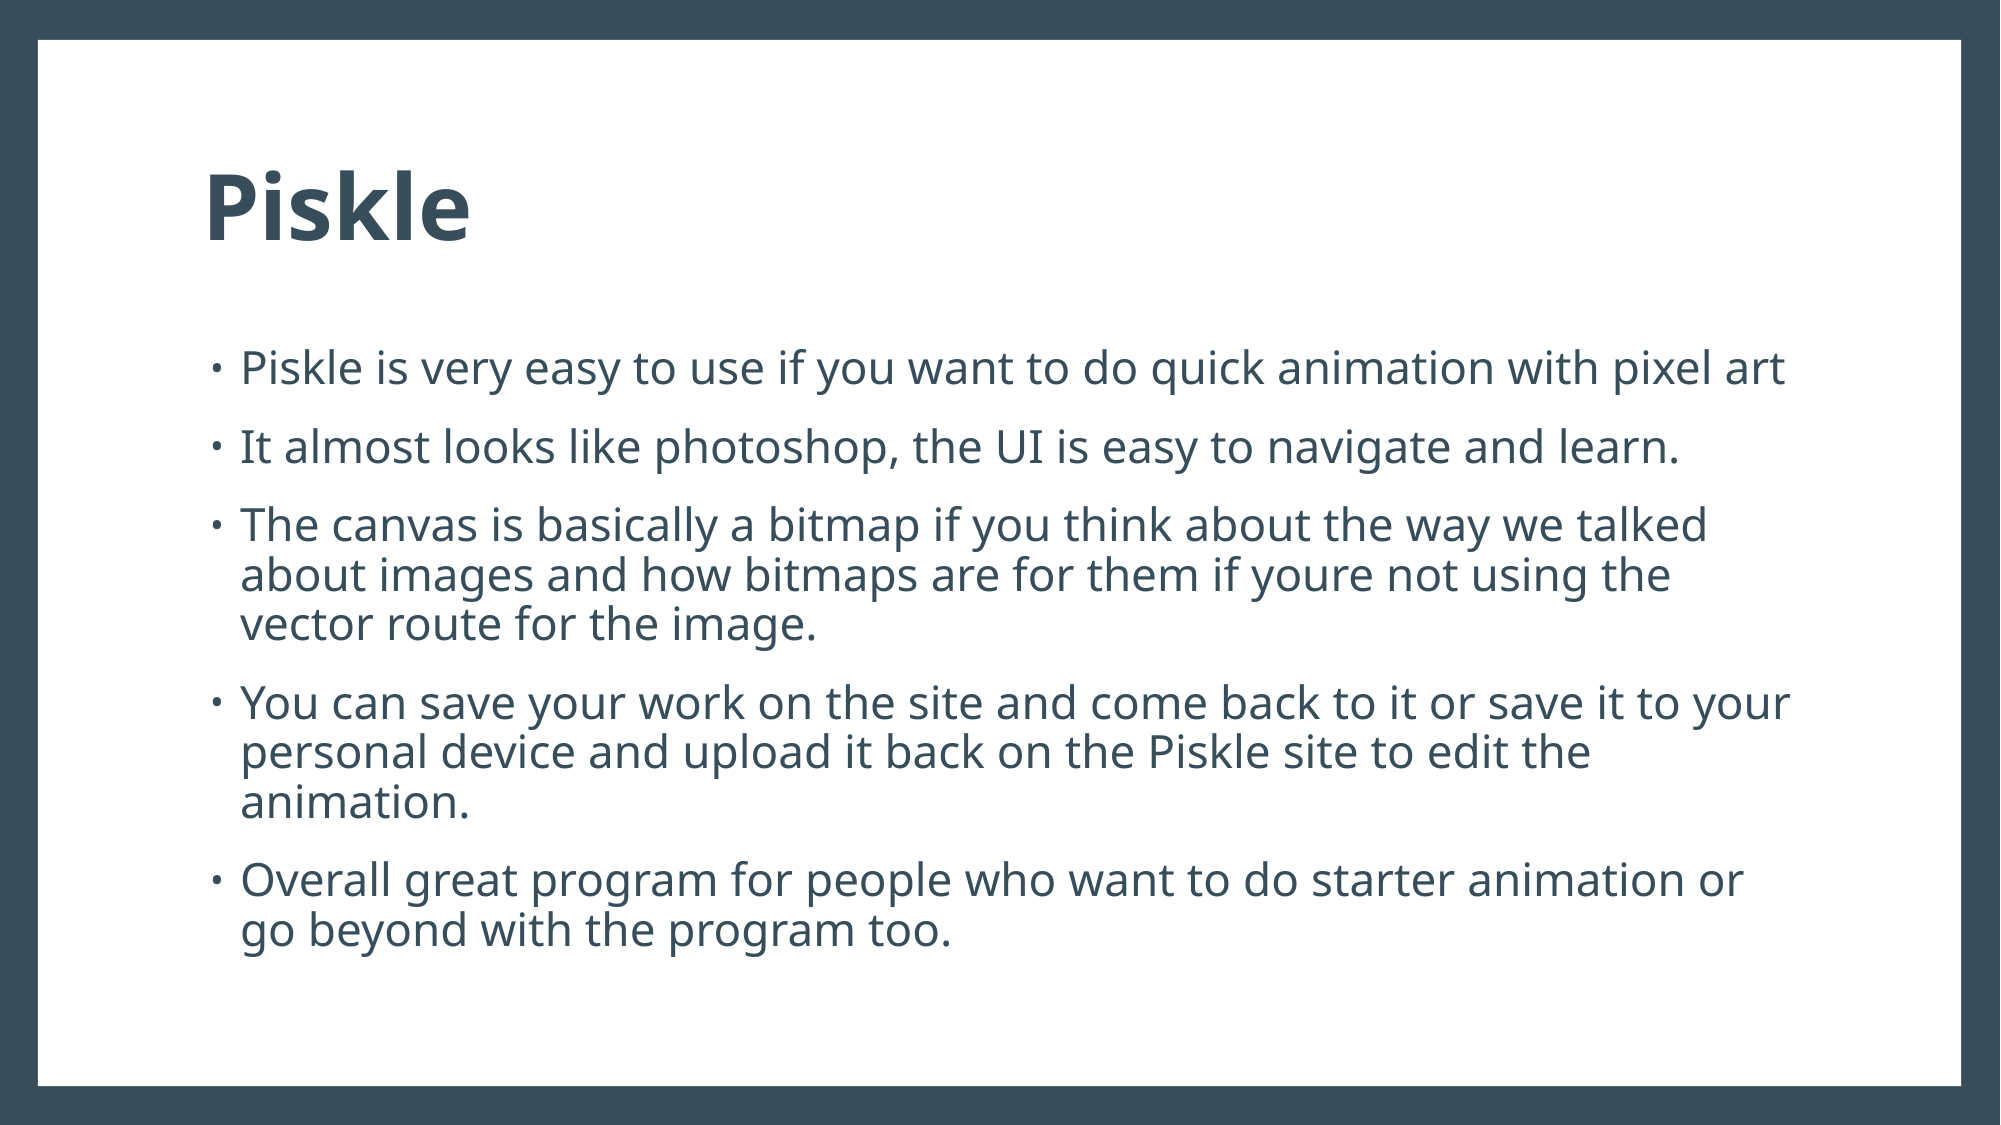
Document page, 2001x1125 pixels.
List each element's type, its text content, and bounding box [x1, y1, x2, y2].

title Piskle [187, 99, 1808, 323]
list Piskle is very easy to use if you want to do quick animation with pixel art It almost looks like photoshop, the UI is easy to navigate and learn. The canvas is basically a bitmap if you think about the way we talked about images and how bitmaps are for them if youre not using the vector route for the image. You can save your work on the site and come back to it or save it to your personal device and upload it back on the Piskle site to edit the animation. Overall great program for people who want to do starter animation or go beyond with the program too. [187, 337, 1808, 1000]
